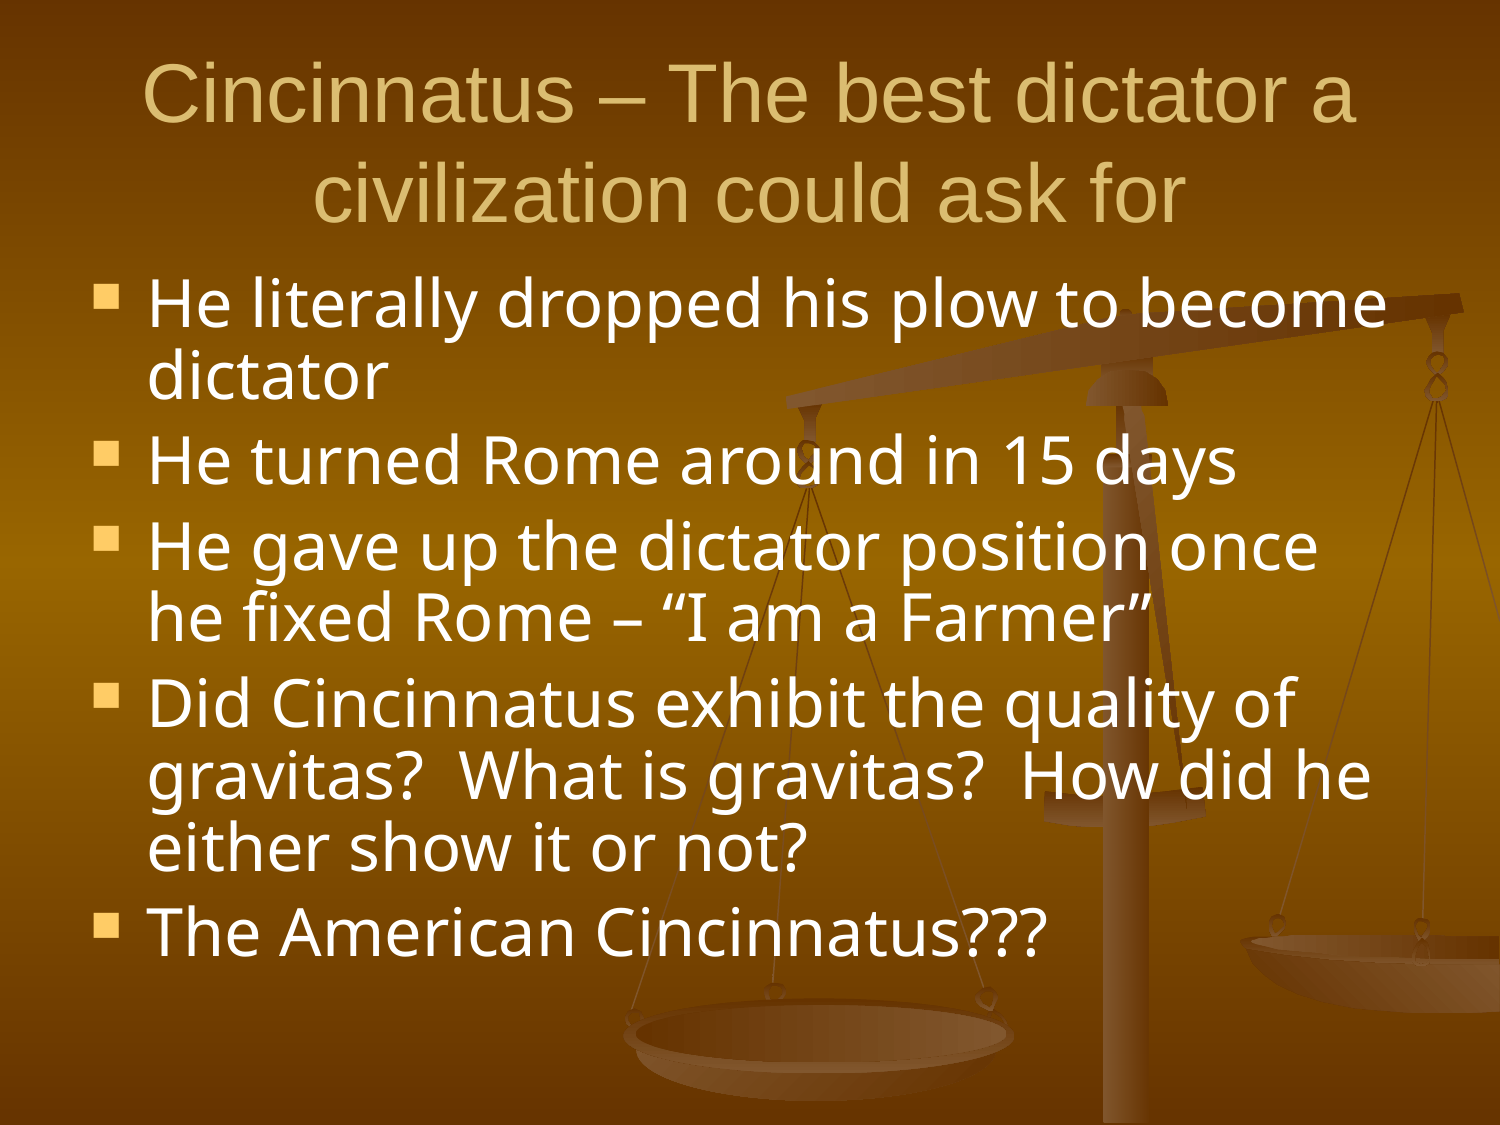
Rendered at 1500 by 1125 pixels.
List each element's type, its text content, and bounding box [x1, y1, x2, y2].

list He literally dropped his plow to become dictator He turned Rome around in 15 days He gave up the dictator position once he fixed Rome – “I am a Farmer” Did Cincinnatus exhibit the quality of gravitas? What is gravitas? How did he either show it or not? The American Cincinnatus??? [75, 262, 1425, 1006]
title Cincinnatus – The best dictator a civilization could ask for [75, 45, 1425, 234]
